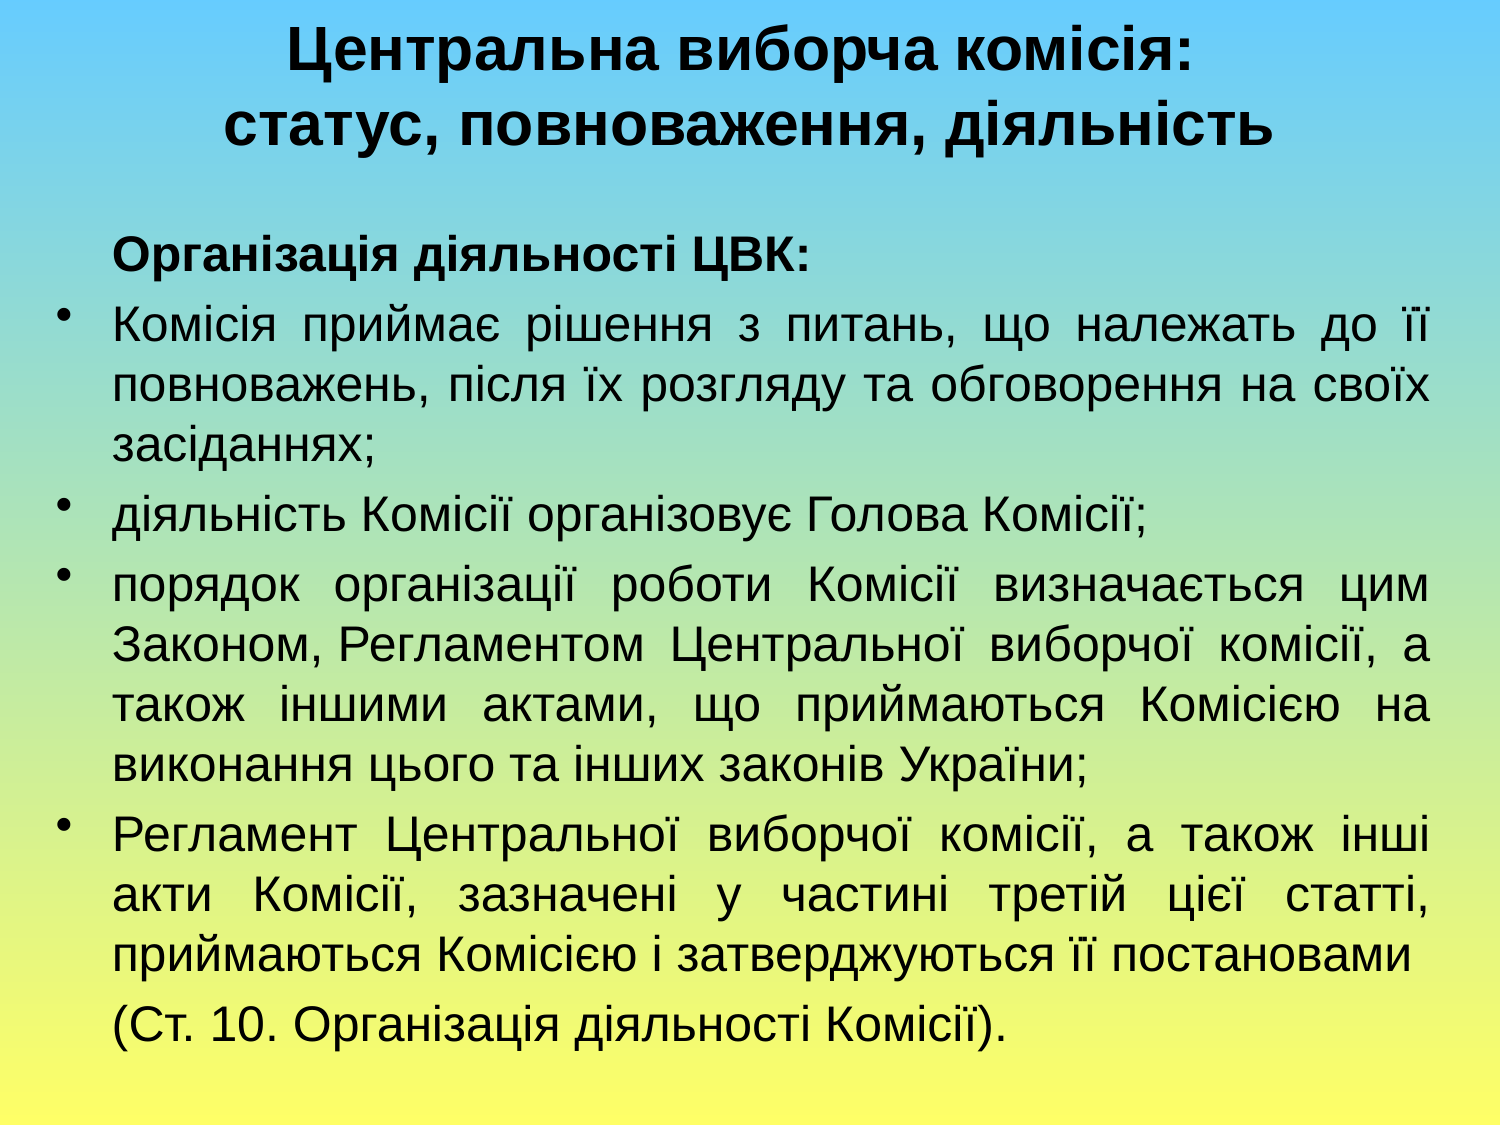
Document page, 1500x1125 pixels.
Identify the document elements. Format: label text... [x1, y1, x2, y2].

list Організація діяльності ЦВК: Комісія приймає рішення з питань, що належать до її повноважень, після їх розгляду та обговорення на своїх засіданнях; діяльність Комісії організовує Голова Комісії; порядок організації роботи Комісії визначається цим Законом, Регламентом Центральної виборчої комісії, а також іншими актами, що приймаються Комісією на виконання цього та інших законів України; Регламент Центральної виборчої комісії, а також інші акти Комісії, зазначені у частині третій цієї статті, приймаються Комісією і затверджуються її постановами (Ст. 10. Організація діяльності Комісії). [40, 213, 1447, 1080]
title Центральна виборча комісія: статус, повноваження, діяльність [0, 0, 1500, 167]
